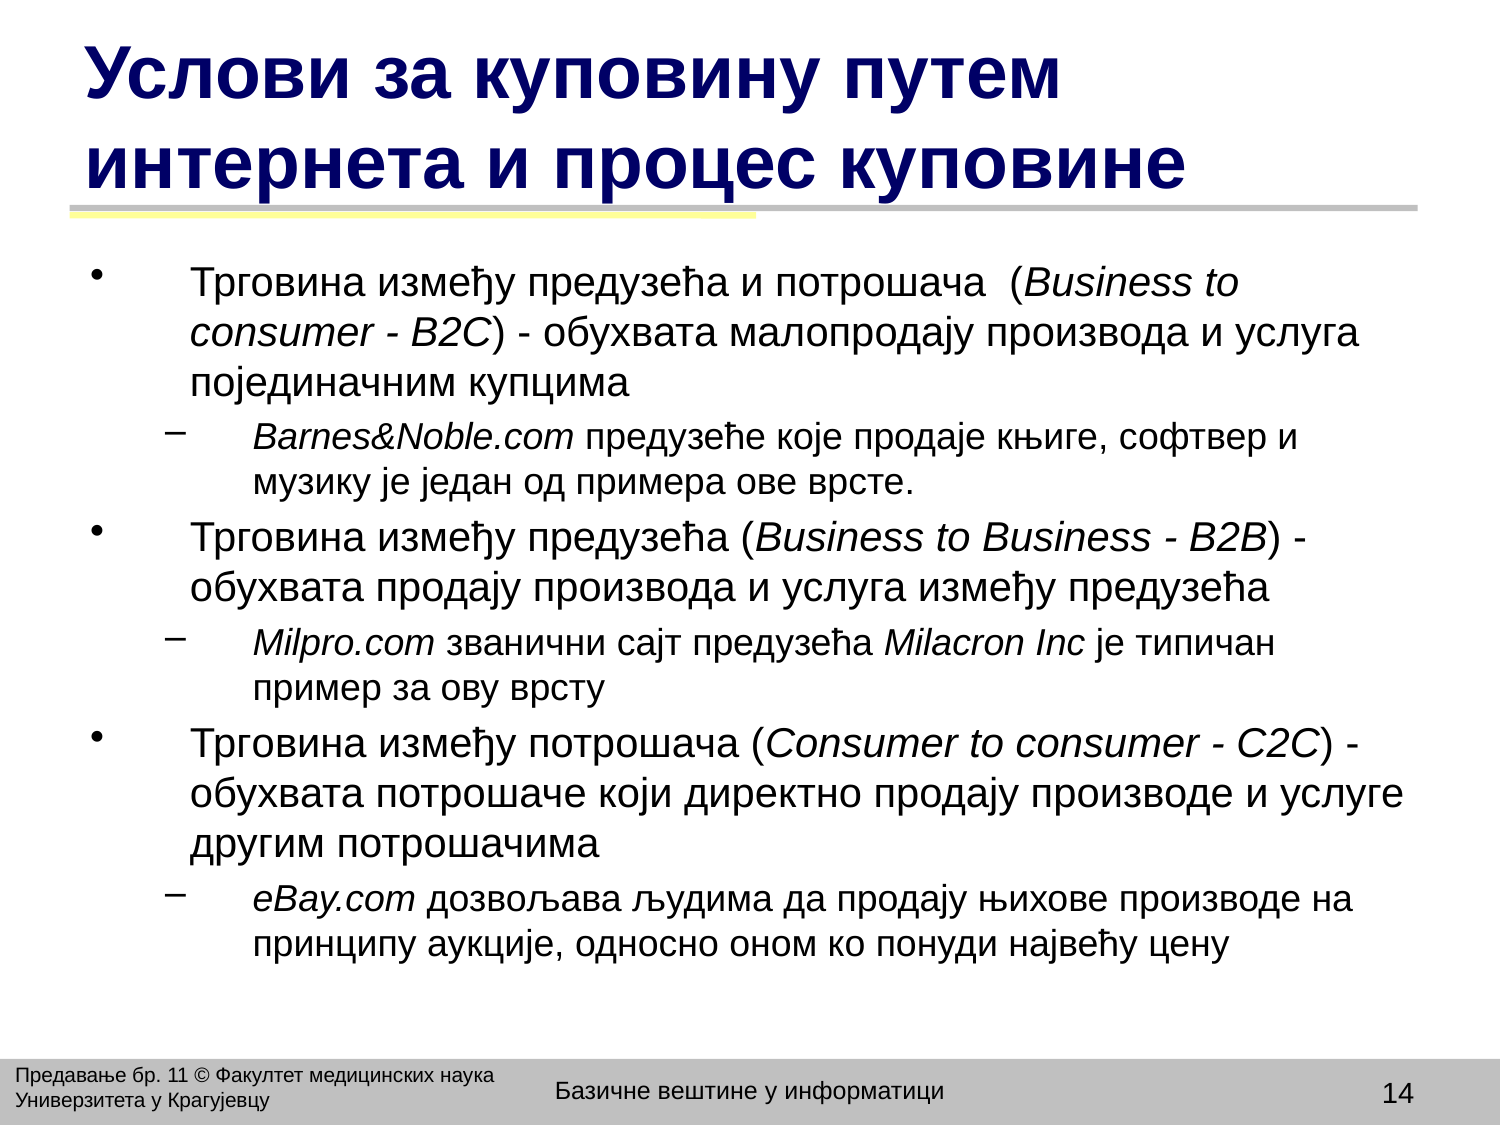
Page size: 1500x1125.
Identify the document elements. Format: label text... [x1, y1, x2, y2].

slide_number 14 [1079, 1066, 1430, 1125]
footer Базичне вештине у информатици [512, 1066, 988, 1125]
slide_number Предавање бр. 11 © Факултет медицинских наука Универзитета у Крагујевцу [0, 1053, 621, 1108]
list Трговина између предузећа и потрошача (Business to consumer - B2C) - обухвата малопродају производа и услуга појединачним купцима Barnes&Noble.com предузеће које продаје књиге, софтвер и музику је један од примера ове врсте. Трговина између предузећа (Business to Business - B2B) - обухвата продају производа и услуга између предузећа Milpro.com званични сајт предузећа Milacron Inc je типичан пример за ову врсту Трговина између потрошача (Consumer to consumer - C2C) - обухвата потрошаче који директно продају производе и услуге другим потрошачима eBay.com дозвољава људима да продају њихове производе на принципу аукције, односно оном ко понуди највећу цену [74, 246, 1426, 1023]
title Услови за куповину путем интернета и процес куповине [69, 19, 1426, 208]
